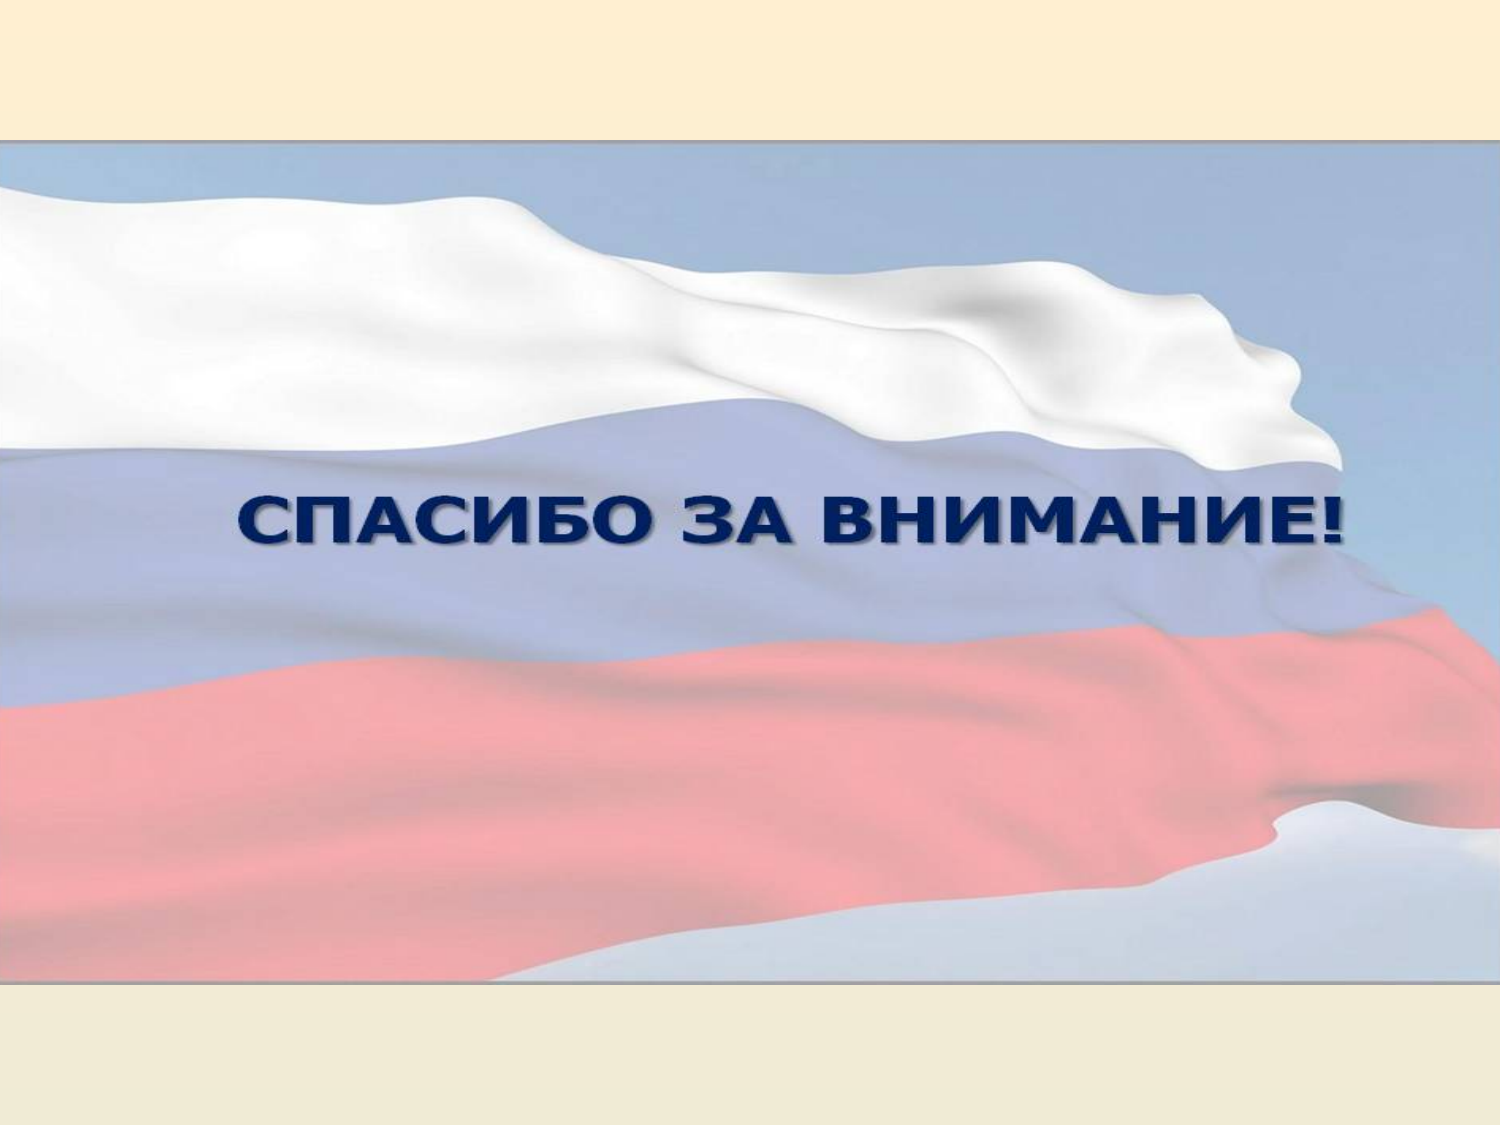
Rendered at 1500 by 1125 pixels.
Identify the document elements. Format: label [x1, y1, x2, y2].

picture [0, 140, 1500, 985]
